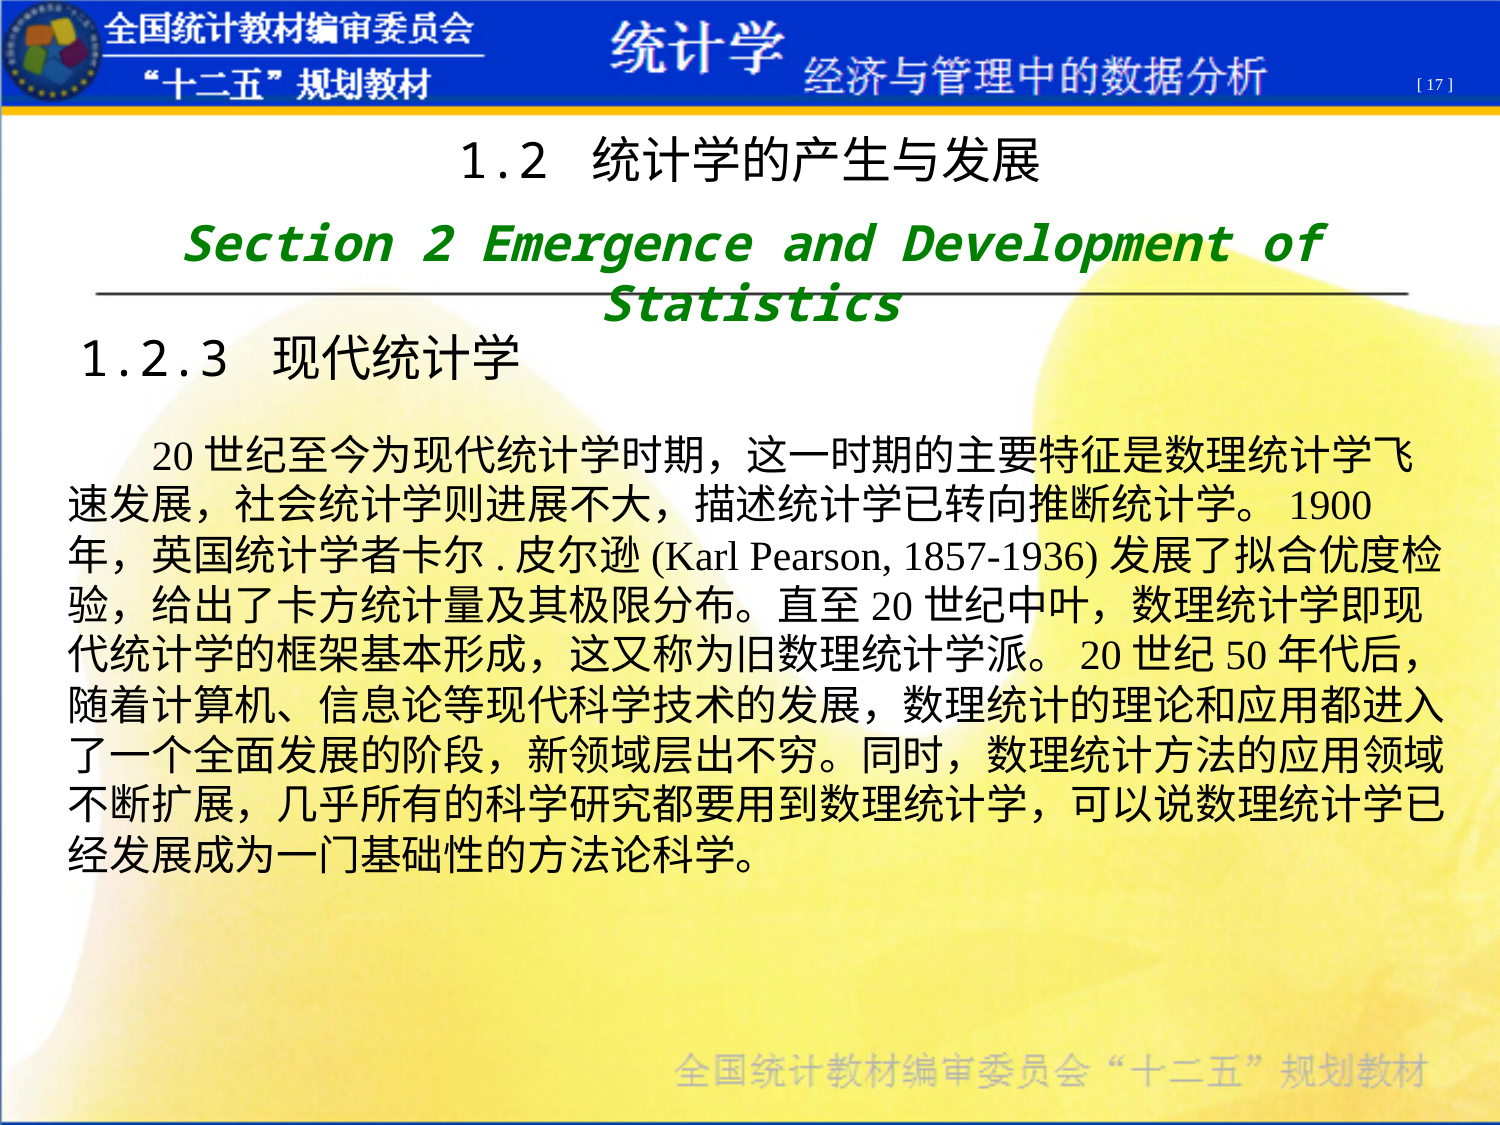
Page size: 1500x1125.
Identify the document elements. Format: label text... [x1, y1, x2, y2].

text_box 1.2 统计学的产生与发展 [64, 121, 1436, 196]
text_box 20世纪至今为现代统计学时期，这一时期的主要特征是数理统计学飞速发展，社会统计学则进展不大，描述统计学已转向推断统计学。1900年，英国统计学者卡尔.皮尔逊(Karl Pearson, 1857-1936)发展了拟合优度检验，给出了卡方统计量及其极限分布。直至20世纪中叶，数理统计学即现代统计学的框架基本形成，这又称为旧数理统计学派。20世纪50年代后，随着计算机、信息论等现代科学技术的发展，数理统计的理论和应用都进入了一个全面发展的阶段，新领域层出不穷。同时，数理统计方法的应用领域不断扩展，几乎所有的科学研究都要用到数理统计学，可以说数理统计学已经发展成为一门基础性的方法论科学。 [53, 420, 1471, 886]
text_box [ 17 ] [1364, 66, 1468, 142]
picture [0, 0, 1500, 1125]
text_box 1.2.3 现代统计学 [64, 319, 1447, 394]
text_box Section 2 Emergence and Development of Statistics [64, 203, 1436, 319]
